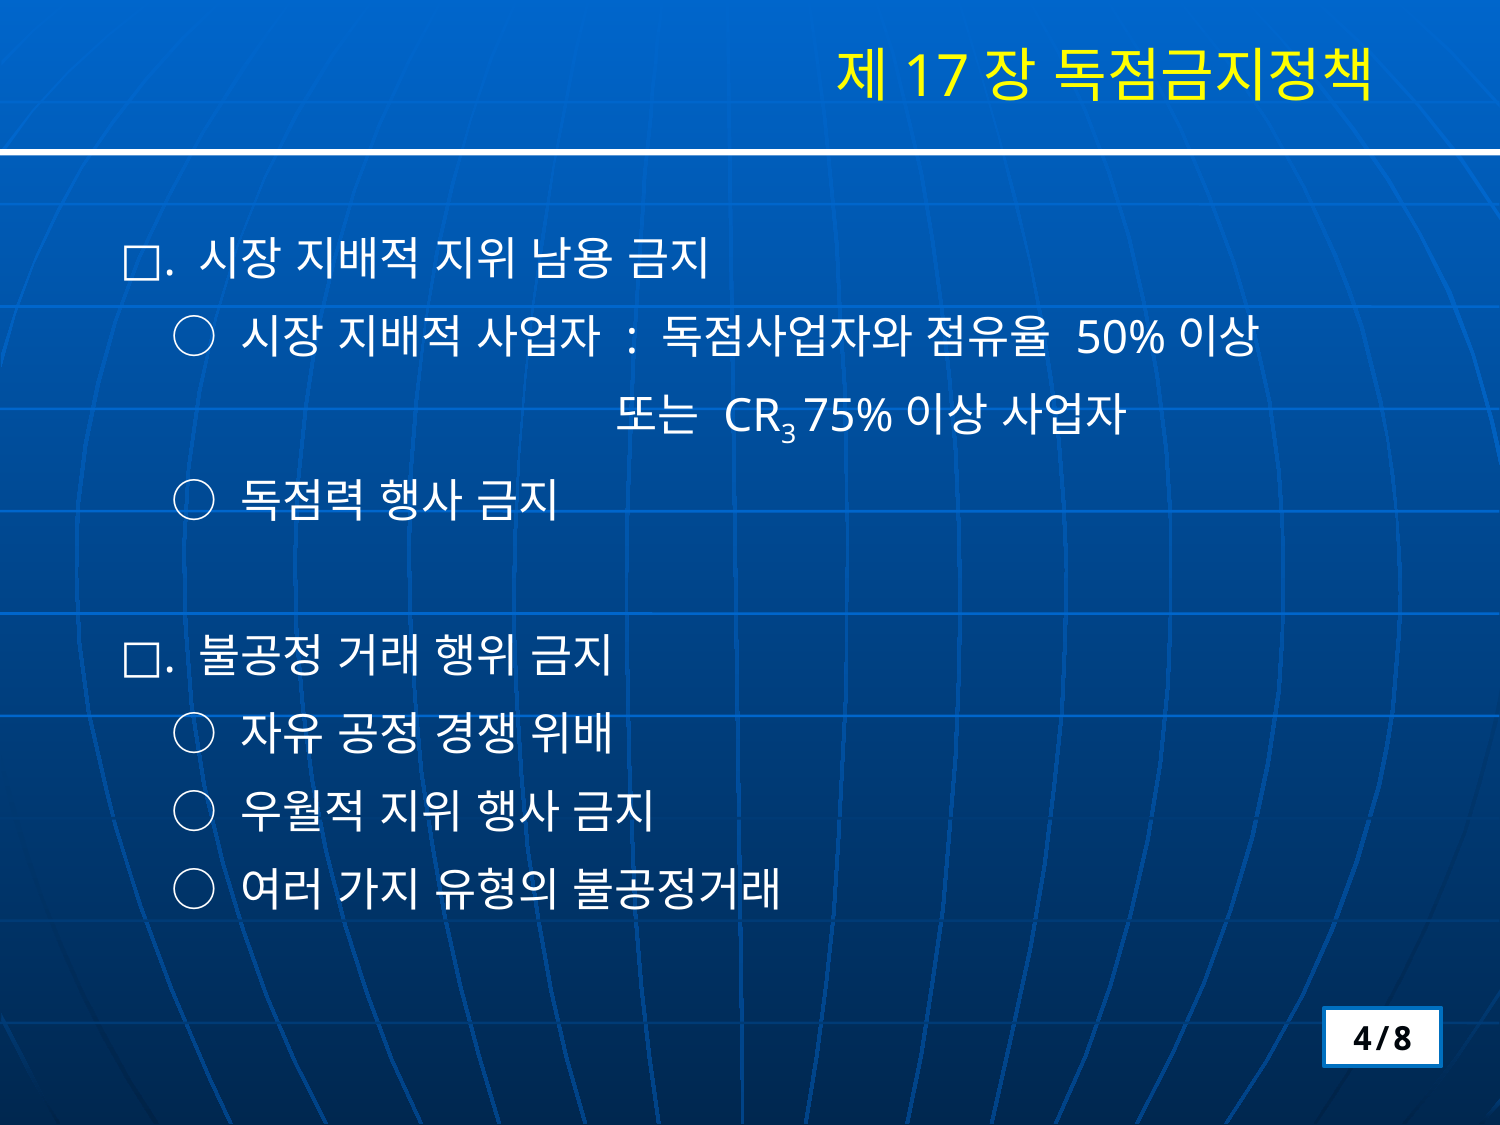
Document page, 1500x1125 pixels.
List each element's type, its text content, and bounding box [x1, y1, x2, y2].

text_box 제17장 독점금지정책 [821, 31, 1406, 116]
text_box □. 시장 지배적 지위 남용 금지 ○ 시장 지배적 사업자 : 독점사업자와 점유율 50%이상 또는 CR3 75%이상 사업자 ○ 독점력 행사 금지 □. 불공정 거래 행위 금지 ○ 자유 공정 경쟁 위배 ○ 우월적 지위 행사 금지 ○ 여러 가지 유형의 불공정거래 [105, 222, 1418, 924]
text_box 4/8 [1322, 1006, 1443, 1068]
text_box [53, 160, 1329, 296]
